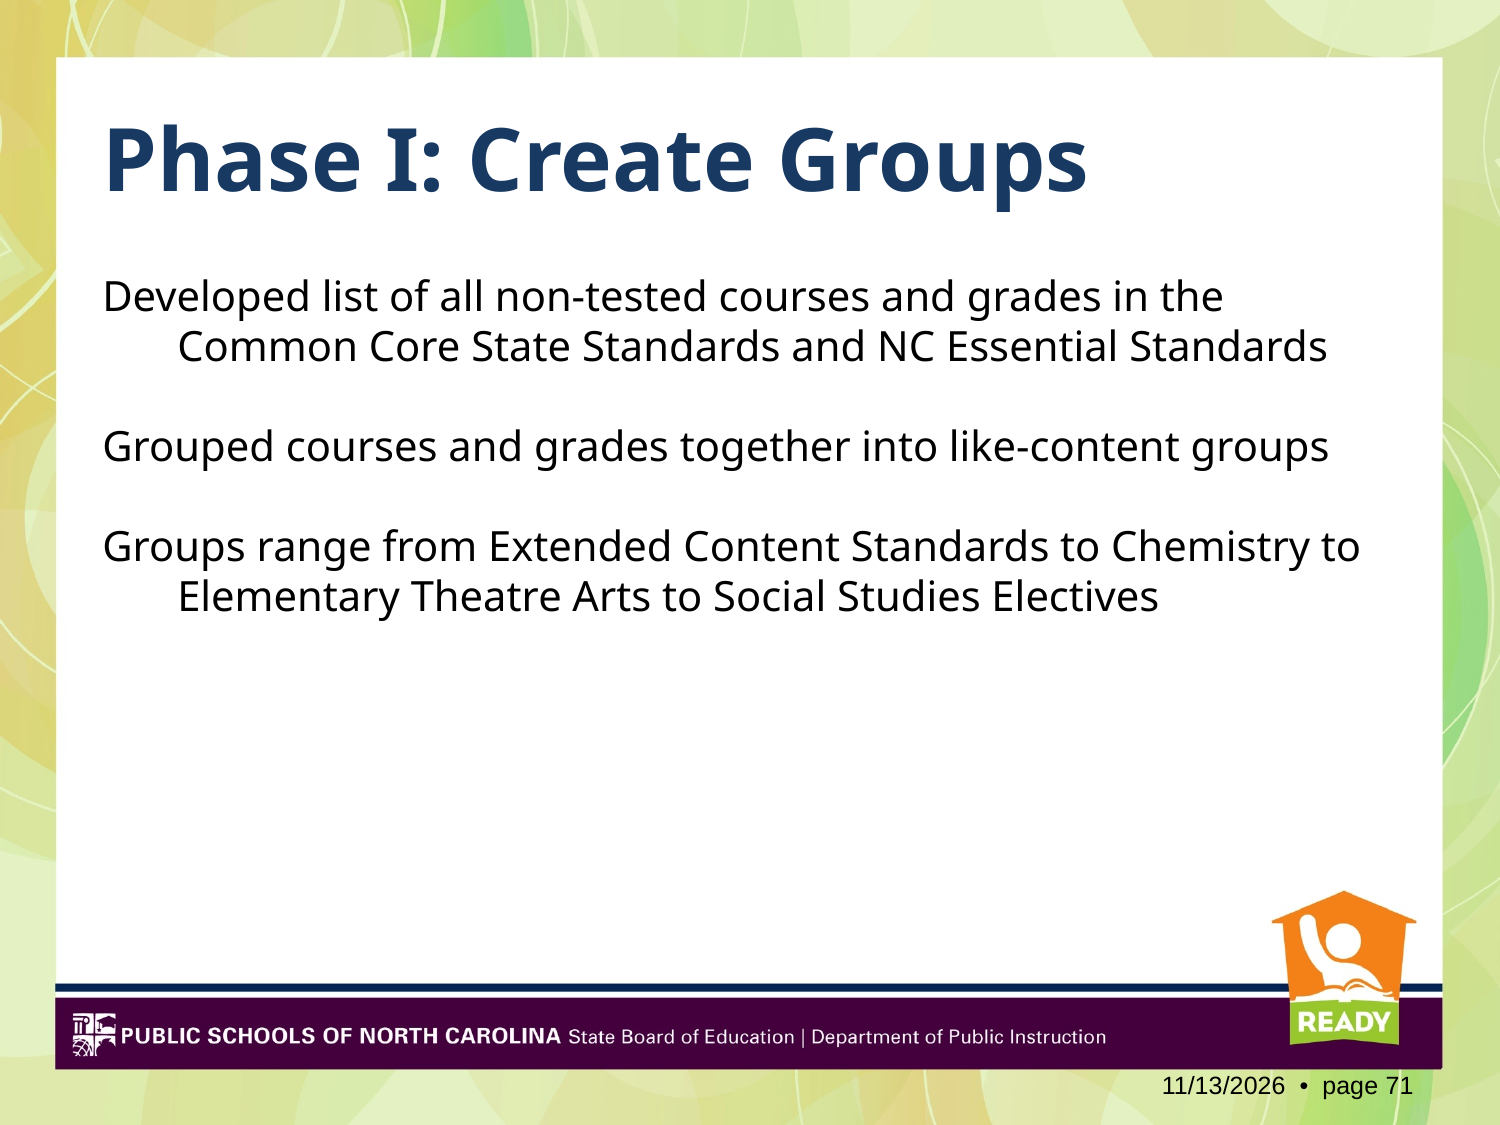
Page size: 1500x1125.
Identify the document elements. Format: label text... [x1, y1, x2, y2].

title Phase I: Create Groups [87, 87, 1413, 212]
picture [0, 0, 1500, 1125]
text_box Developed list of all non-tested courses and grades in the Common Core State Standards and NC Essential Standards Grouped courses and grades together into like-content groups Groups range from Extended Content Standards to Chemistry to Elementary Theatre Arts to Social Studies Electives [87, 212, 1413, 728]
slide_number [1147, 1062, 1460, 1122]
